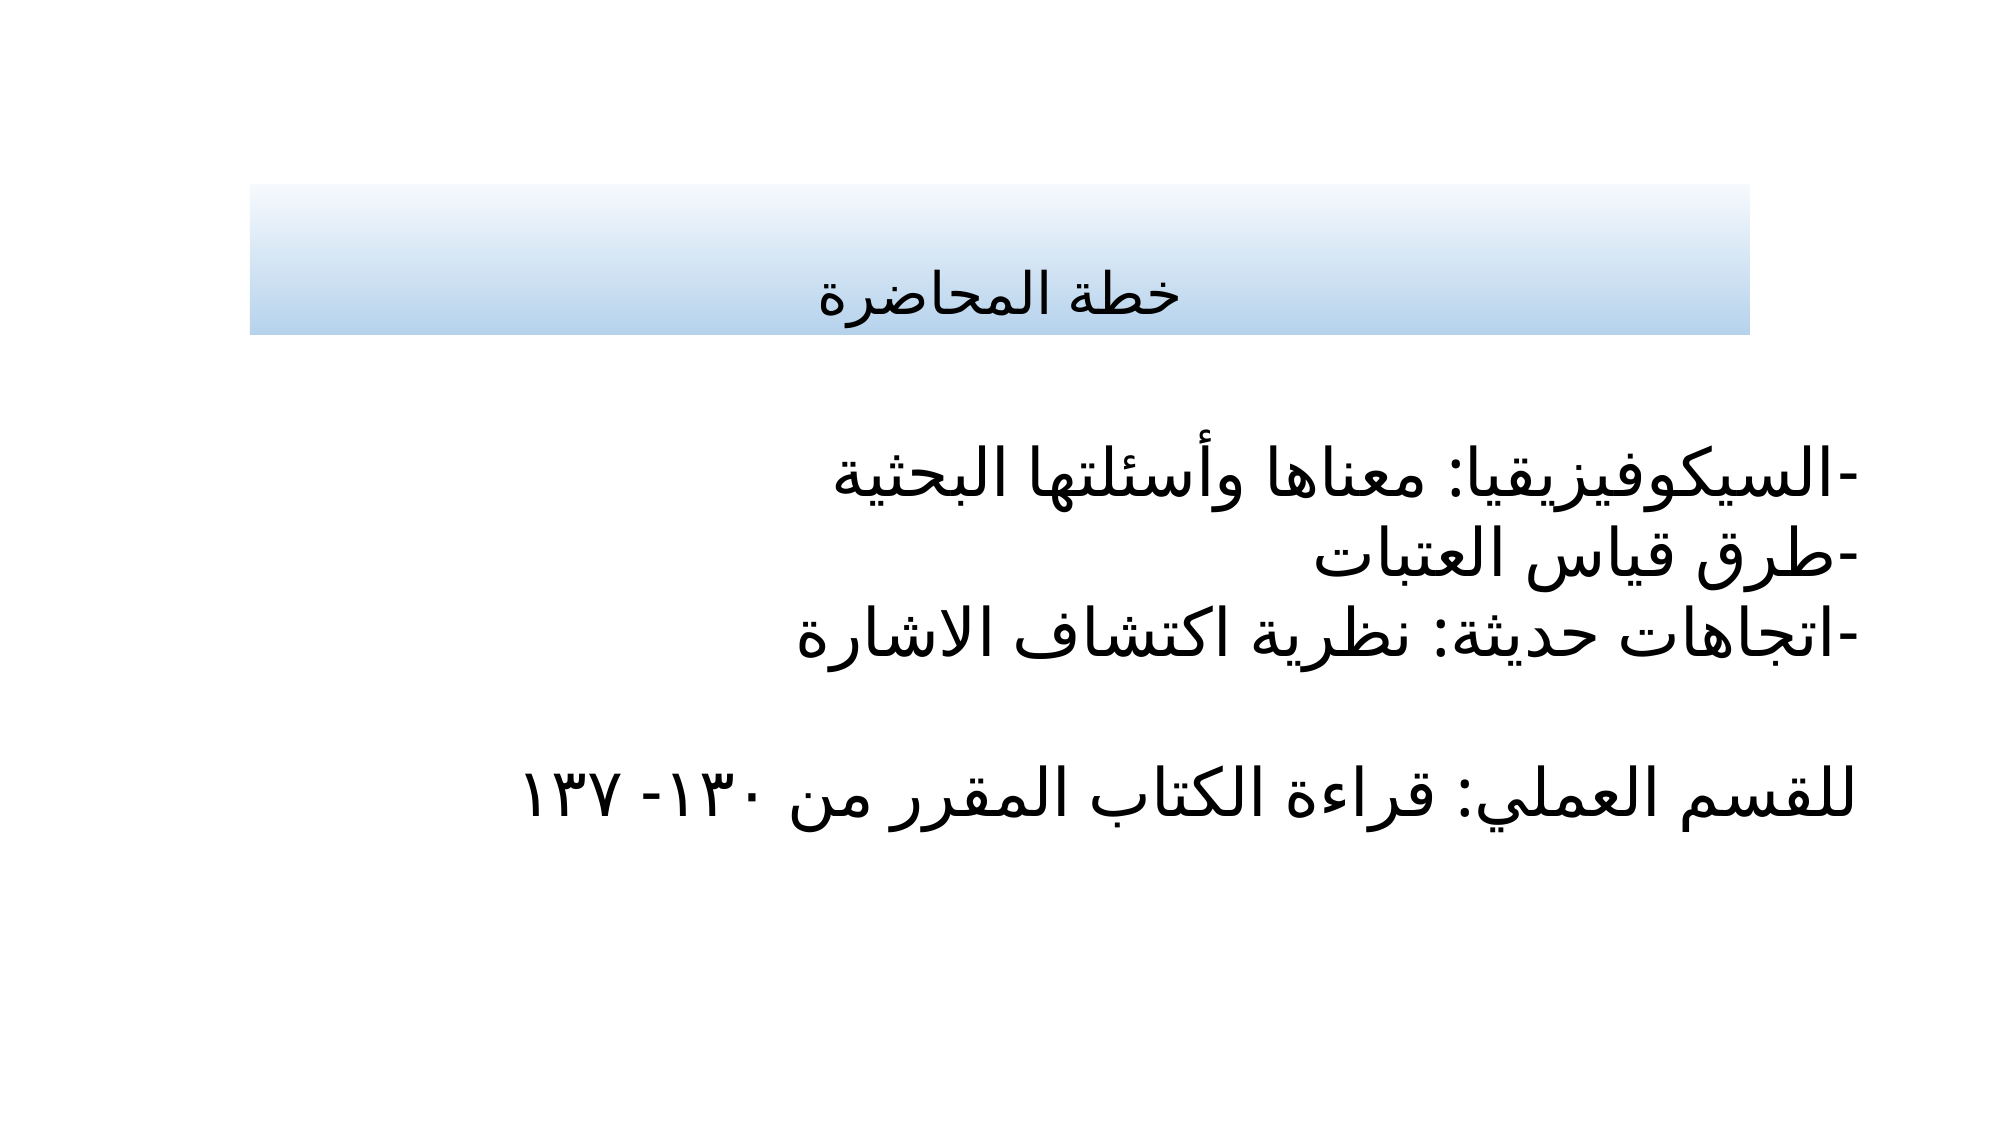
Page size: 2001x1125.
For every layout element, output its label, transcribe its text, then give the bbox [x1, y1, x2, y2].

title خطة المحاضرة [249, 184, 1750, 335]
subtitle -السيكوفيزيقيا: معناها وأسئلتها البحثية -طرق قياس العتبات -اتجاهات حديثة: نظرية اكتشاف الاشارة للقسم العملي: قراءة الكتاب المقرر من ١٣٠- ١٣٧ [117, 422, 1875, 1076]
